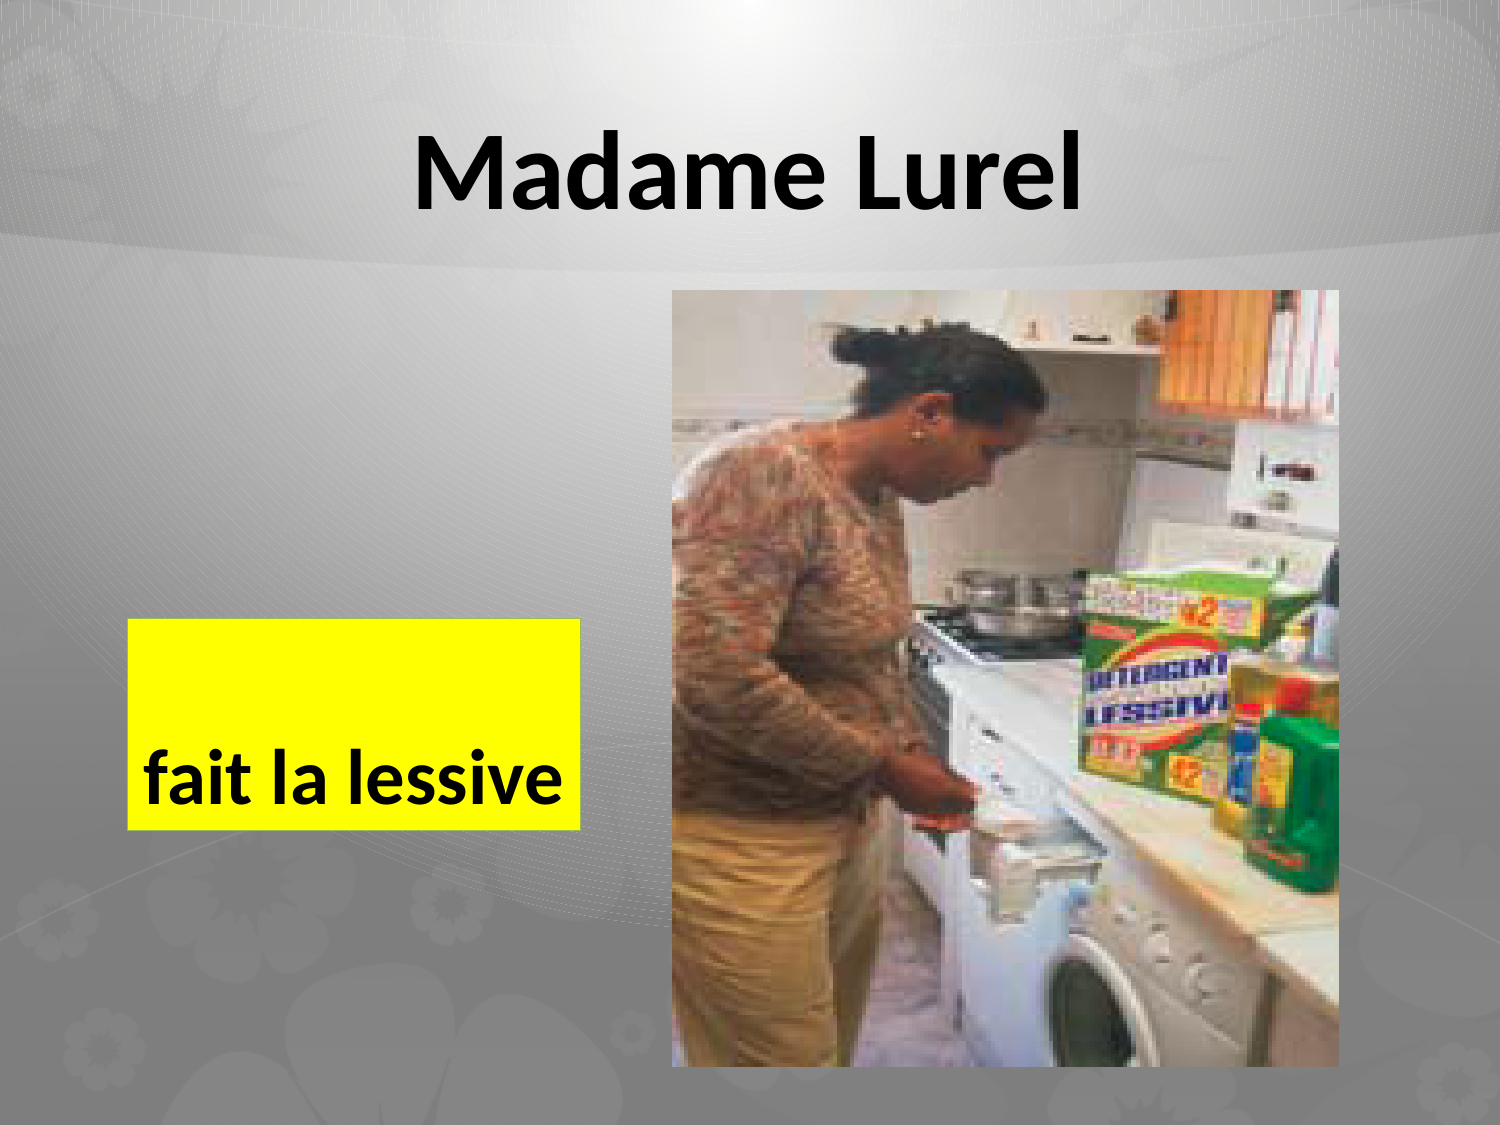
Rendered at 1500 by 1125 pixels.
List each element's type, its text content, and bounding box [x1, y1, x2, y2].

subtitle fait la lessive [127, 618, 581, 831]
picture [0, 0, 1500, 1125]
title Madame Lurel [126, 41, 1371, 244]
